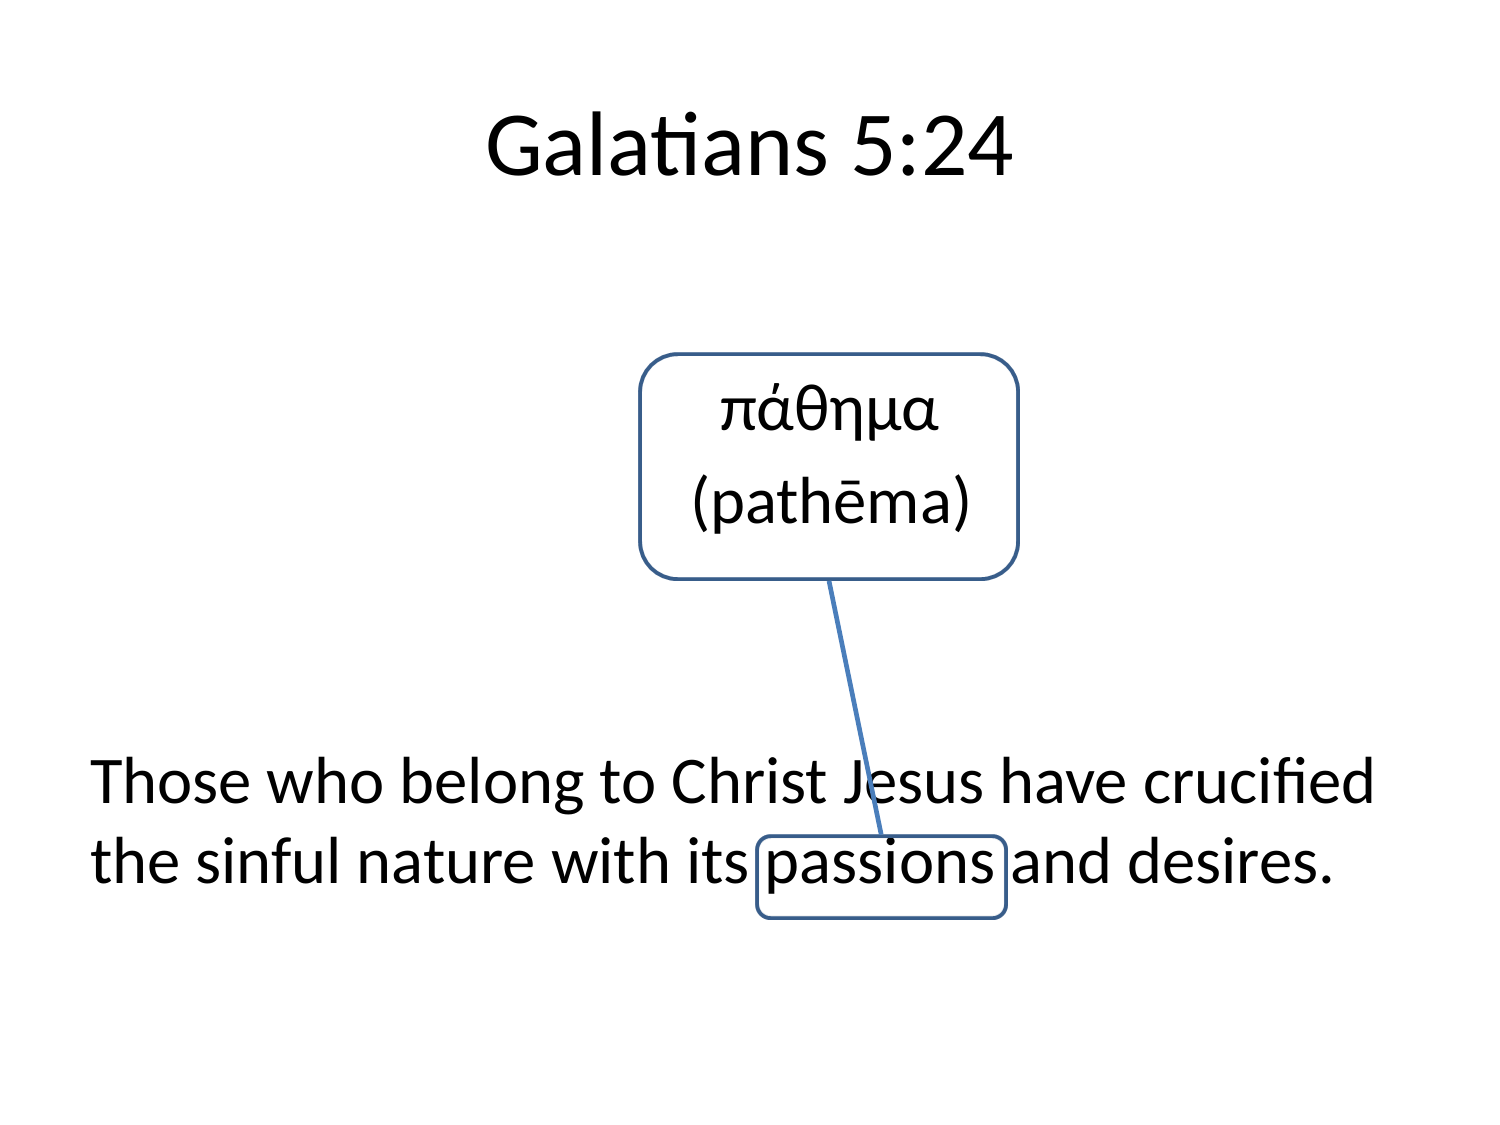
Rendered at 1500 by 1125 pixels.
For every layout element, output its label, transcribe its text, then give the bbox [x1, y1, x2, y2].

title Galatians 5:24 [75, 45, 1425, 233]
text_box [828, 580, 882, 835]
picture [754, 834, 1008, 920]
picture [638, 351, 1020, 582]
list πάθημα (pathēma) Those who belong to Christ Jesus have crucified the sinful nature with its passions and desires. [75, 262, 1425, 1005]
